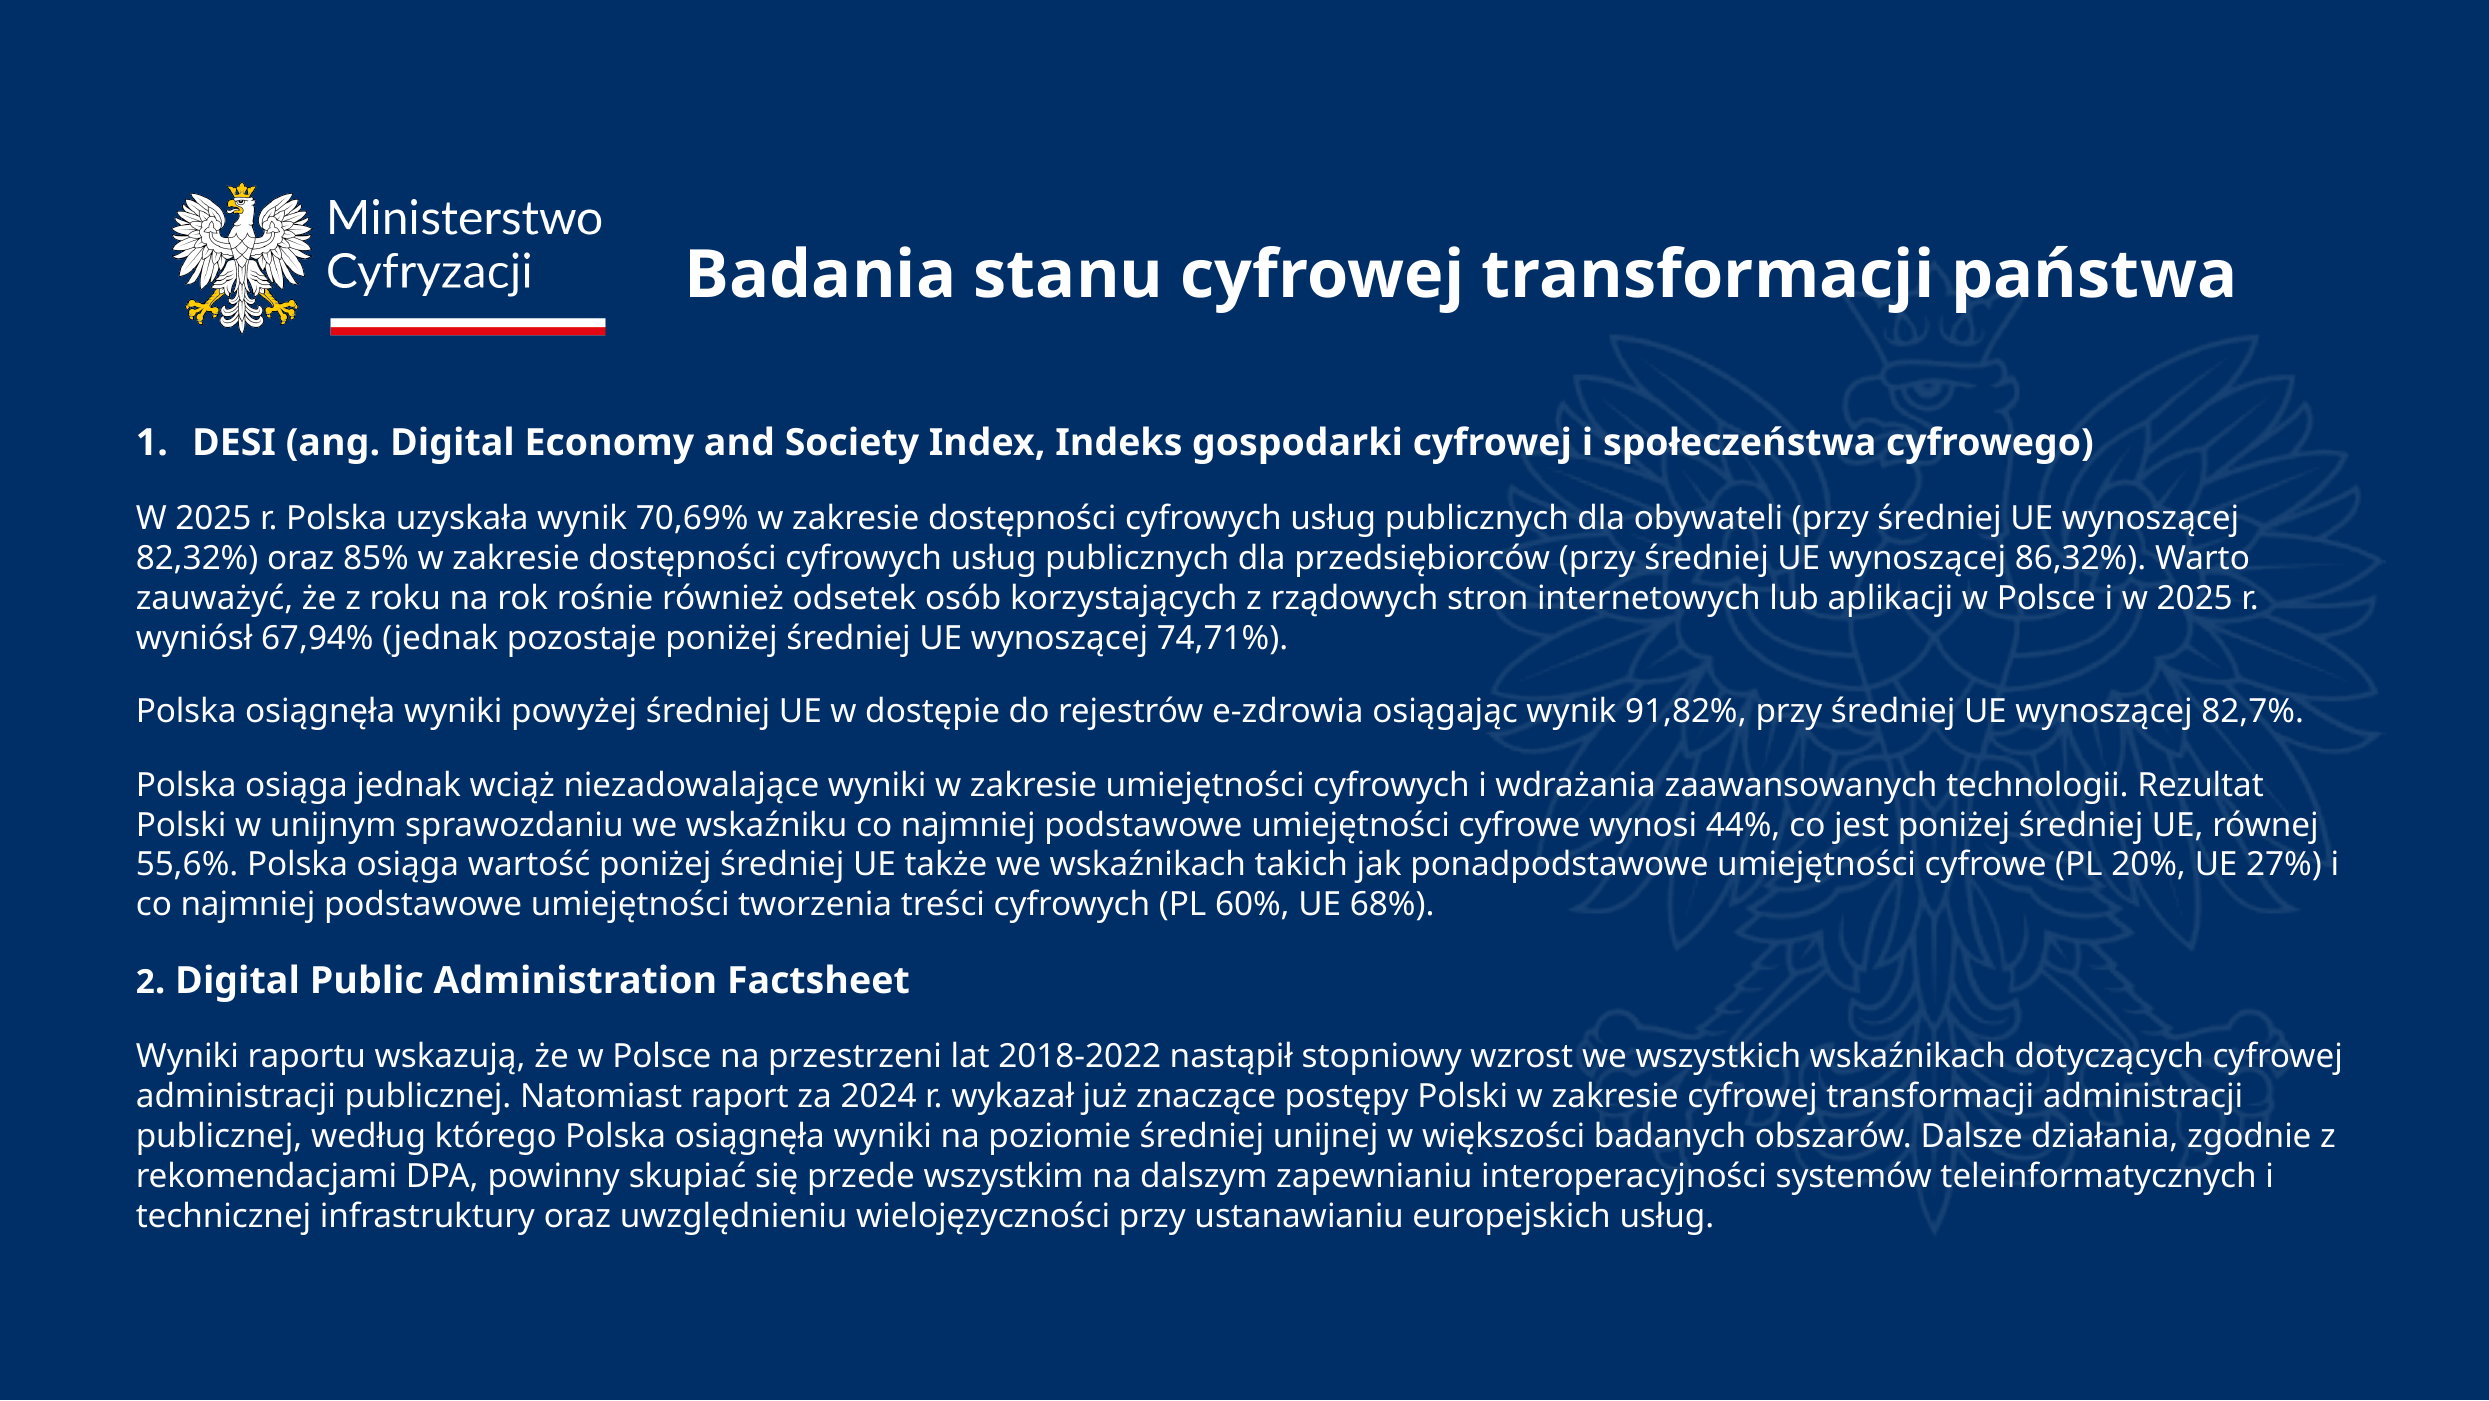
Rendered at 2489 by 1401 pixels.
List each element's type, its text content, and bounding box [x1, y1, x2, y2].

picture [135, 145, 641, 371]
title Badania stanu cyfrowej transformacji państwa [684, 116, 2334, 313]
picture [1484, 259, 2386, 1240]
subtitle DESI (ang. Digital Economy and Society Index, Indeks gospodarki cyfrowej i społeczeństwa cyfrowego) W 2025 r. Polska uzyskała wynik 70,69% w zakresie dostępności cyfrowych usług publicznych dla obywateli (przy średniej UE wynoszącej 82,32%) oraz 85% w zakresie dostępności cyfrowych usług publicznych dla przedsiębiorców (przy średniej UE wynoszącej 86,32%). Warto zauważyć, że z roku na rok rośnie również odsetek osób korzystających z rządowych stron internetowych lub aplikacji w Polsce i w 2025 r. wyniósł 67,94% (jednak pozostaje poniżej średniej UE wynoszącej 74,71%). Polska osiągnęła wyniki powyżej średniej UE w dostępie do rejestrów e-zdrowia osiągając wynik 91,82%, przy średniej UE wynoszącej 82,7%. Polska osiąga jednak wciąż niezadowalające wyniki w zakresie umiejętności cyfrowych i wdrażania zaawansowanych technologii. Rezultat Polski w unijnym sprawozdaniu we wskaźniku co najmniej podstawowe umiejętności cyfrowe wynosi 44%, co jest poniżej średniej UE, równej 55,6%. Polska osiąga wartość poniżej średniej UE także we wskaźnikach takich jak ponadpodstawowe umiejętności cyfrowe (PL 20%, UE 27%) i co najmniej podstawowe umiejętności tworzenia treści cyfrowych (PL 60%, UE 68%). 2. Digital Public Administration Factsheet Wyniki raportu wskazują, że w Polsce na przestrzeni lat 2018-2022 nastąpił stopniowy wzrost we wszystkich wskaźnikach dotyczących cyfrowej administracji publicznej. Natomiast raport za 2024 r. wykazał już znaczące postępy Polski w zakresie cyfrowej transformacji administracji publicznej, według którego Polska osiągnęła wyniki na poziomie średniej unijnej w większości badanych obszarów. Dalsze działania, zgodnie z rekomendacjami DPA, powinny skupiać się przede wszystkim na dalszym zapewnianiu interoperacyjności systemów teleinformatycznych i technicznej infrastruktury oraz uwzględnieniu wielojęzyczności przy ustanawianiu europejskich usług. [135, 418, 2355, 1240]
